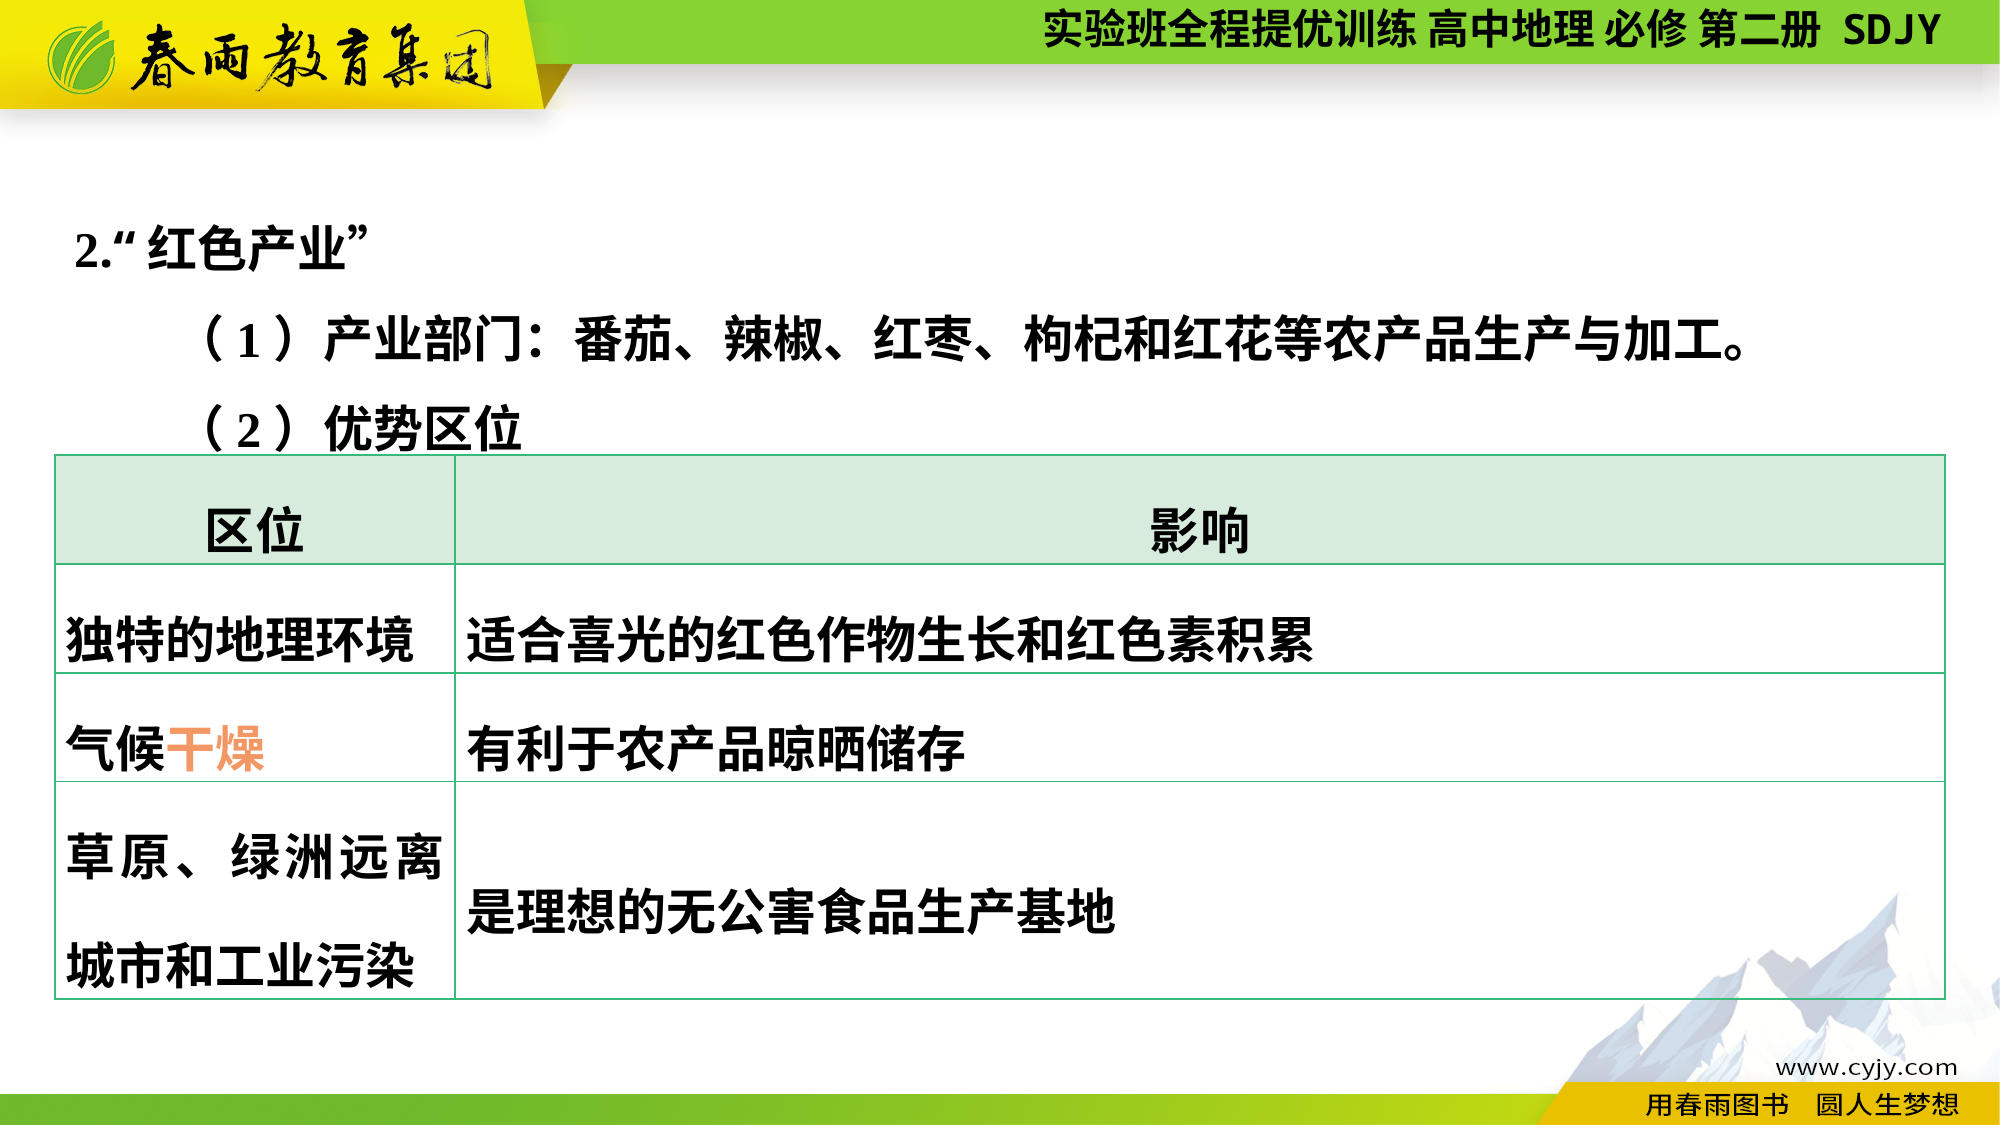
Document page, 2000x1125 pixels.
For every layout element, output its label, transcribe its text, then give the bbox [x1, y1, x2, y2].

table_cell 是理想的无公害食品生产基地 [456, 782, 1944, 998]
table_header 区位 [56, 456, 454, 563]
list 2.“红色产业” （1）产业部门：番茄、辣椒、红枣、枸杞和红花等农产品生产与加工。 （2）优势区位 [59, 180, 1944, 454]
table_header 影响 [456, 456, 1944, 563]
table_cell 有利于农产品晾晒储存 [456, 674, 1944, 781]
table_cell 草原、绿洲远离城市和工业污染 [56, 782, 454, 998]
table_cell 独特的地理环境 [56, 565, 454, 672]
table_cell 气候干燥 [56, 674, 454, 781]
table_cell 适合喜光的红色作物生长和红色素积累 [456, 565, 1944, 672]
picture [0, 0, 2000, 1125]
